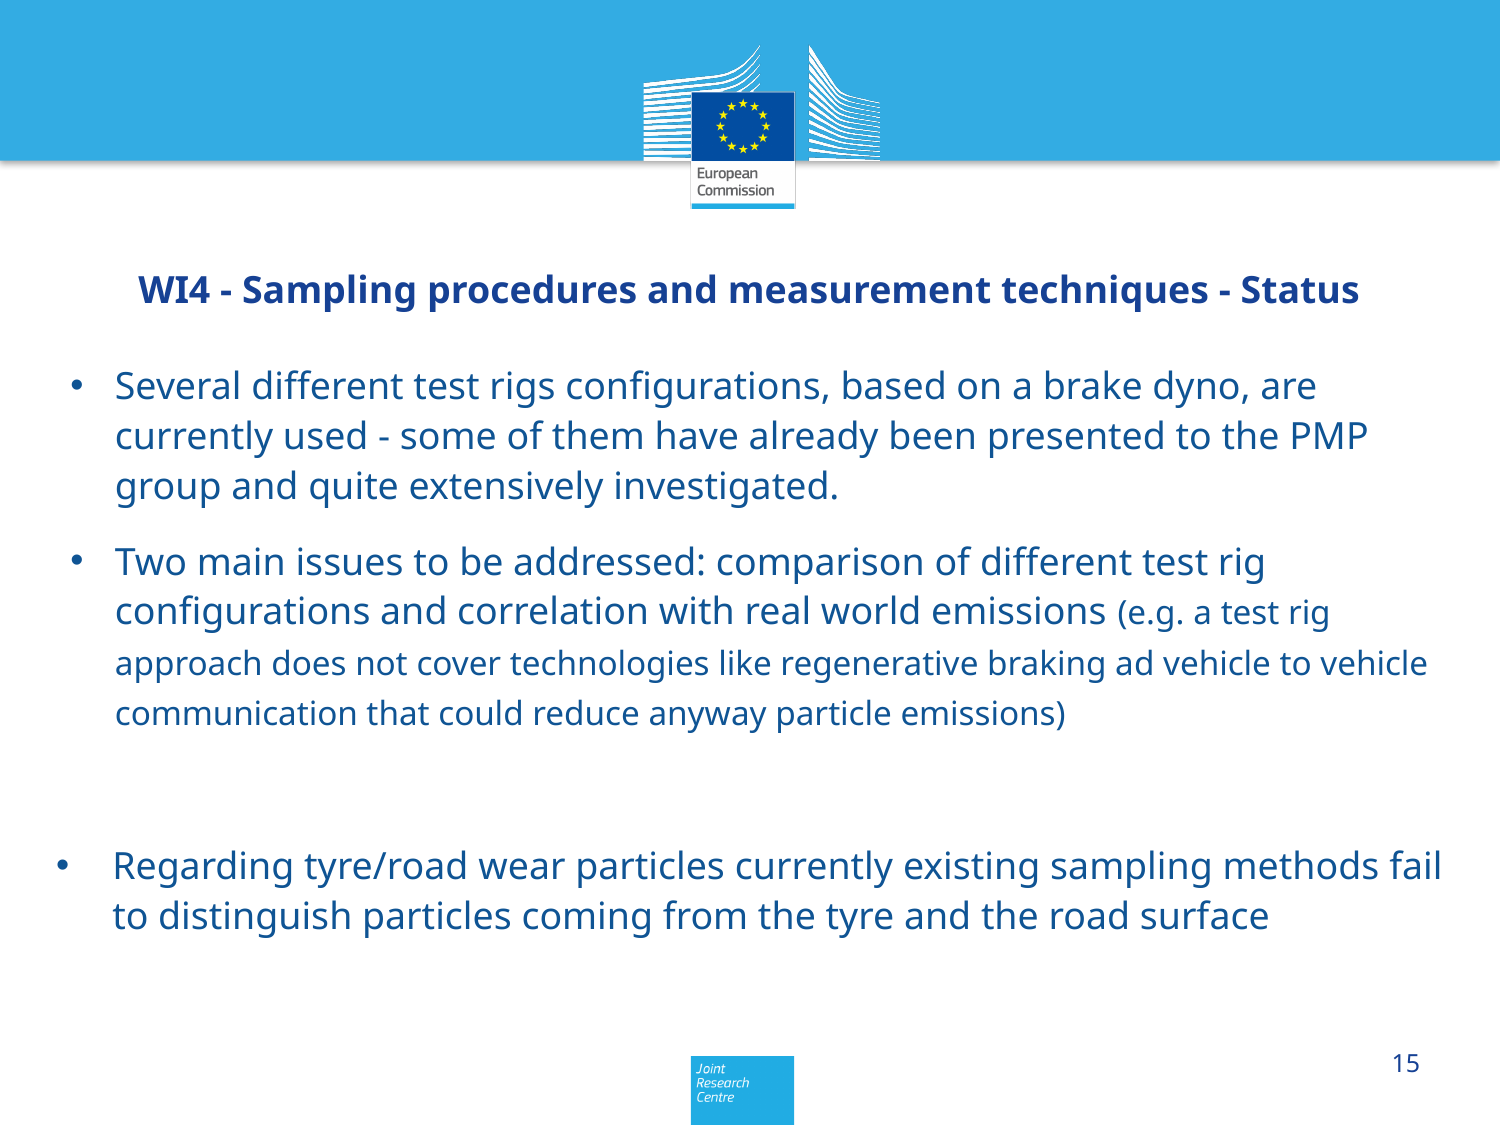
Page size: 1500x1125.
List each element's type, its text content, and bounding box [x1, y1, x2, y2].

text_box Several different test rigs configurations, based on a brake dyno, are currently used - some of them have already been presented to the PMP group and quite extensively investigated. Two main issues to be addressed: comparison of different test rig configurations and correlation with real world emissions (e.g. a test rig approach does not cover technologies like regenerative braking ad vehicle to vehicle communication that could reduce anyway particle emissions) Regarding tyre/road wear particles currently existing sampling methods fail to distinguish particles coming from the tyre and the road surface [41, 349, 1459, 1024]
text_box WI4 - Sampling procedures and measurement techniques - Status [35, 240, 1465, 338]
